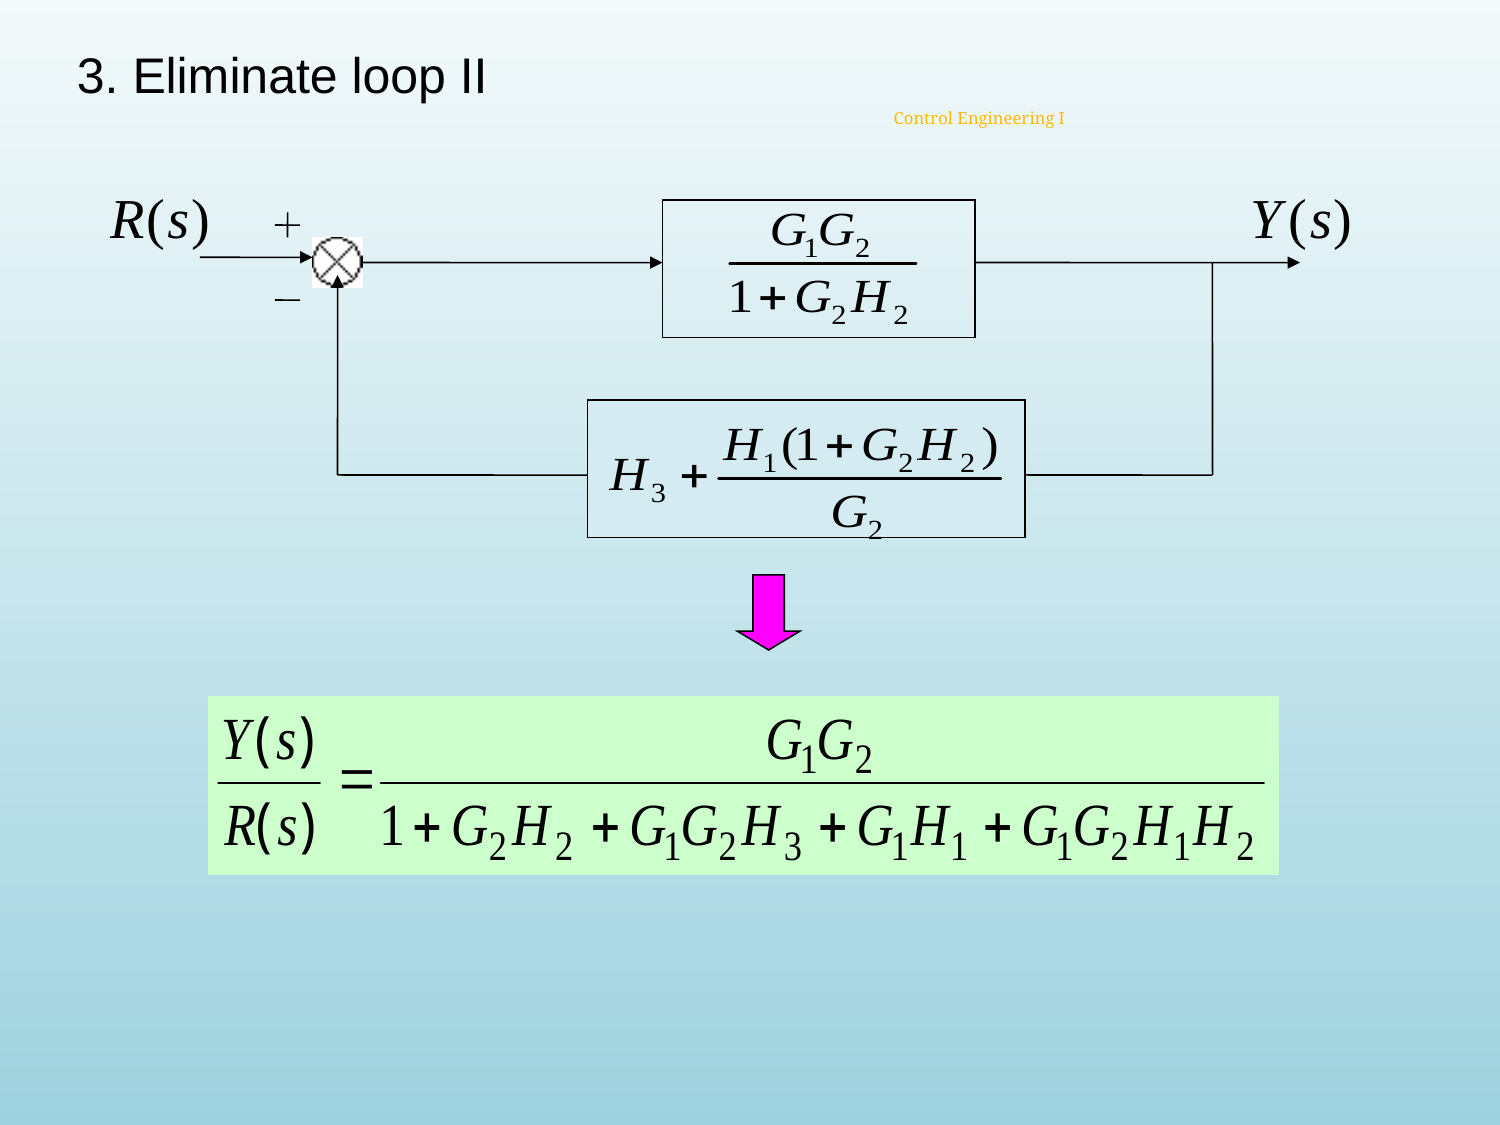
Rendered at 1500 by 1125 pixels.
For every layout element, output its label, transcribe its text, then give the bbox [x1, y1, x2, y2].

text_box [737, 574, 800, 650]
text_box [207, 696, 1280, 876]
text_box 3. Eliminate loop II [62, 35, 588, 111]
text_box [99, 187, 1363, 551]
footer Control Engineering I [862, 100, 1080, 176]
